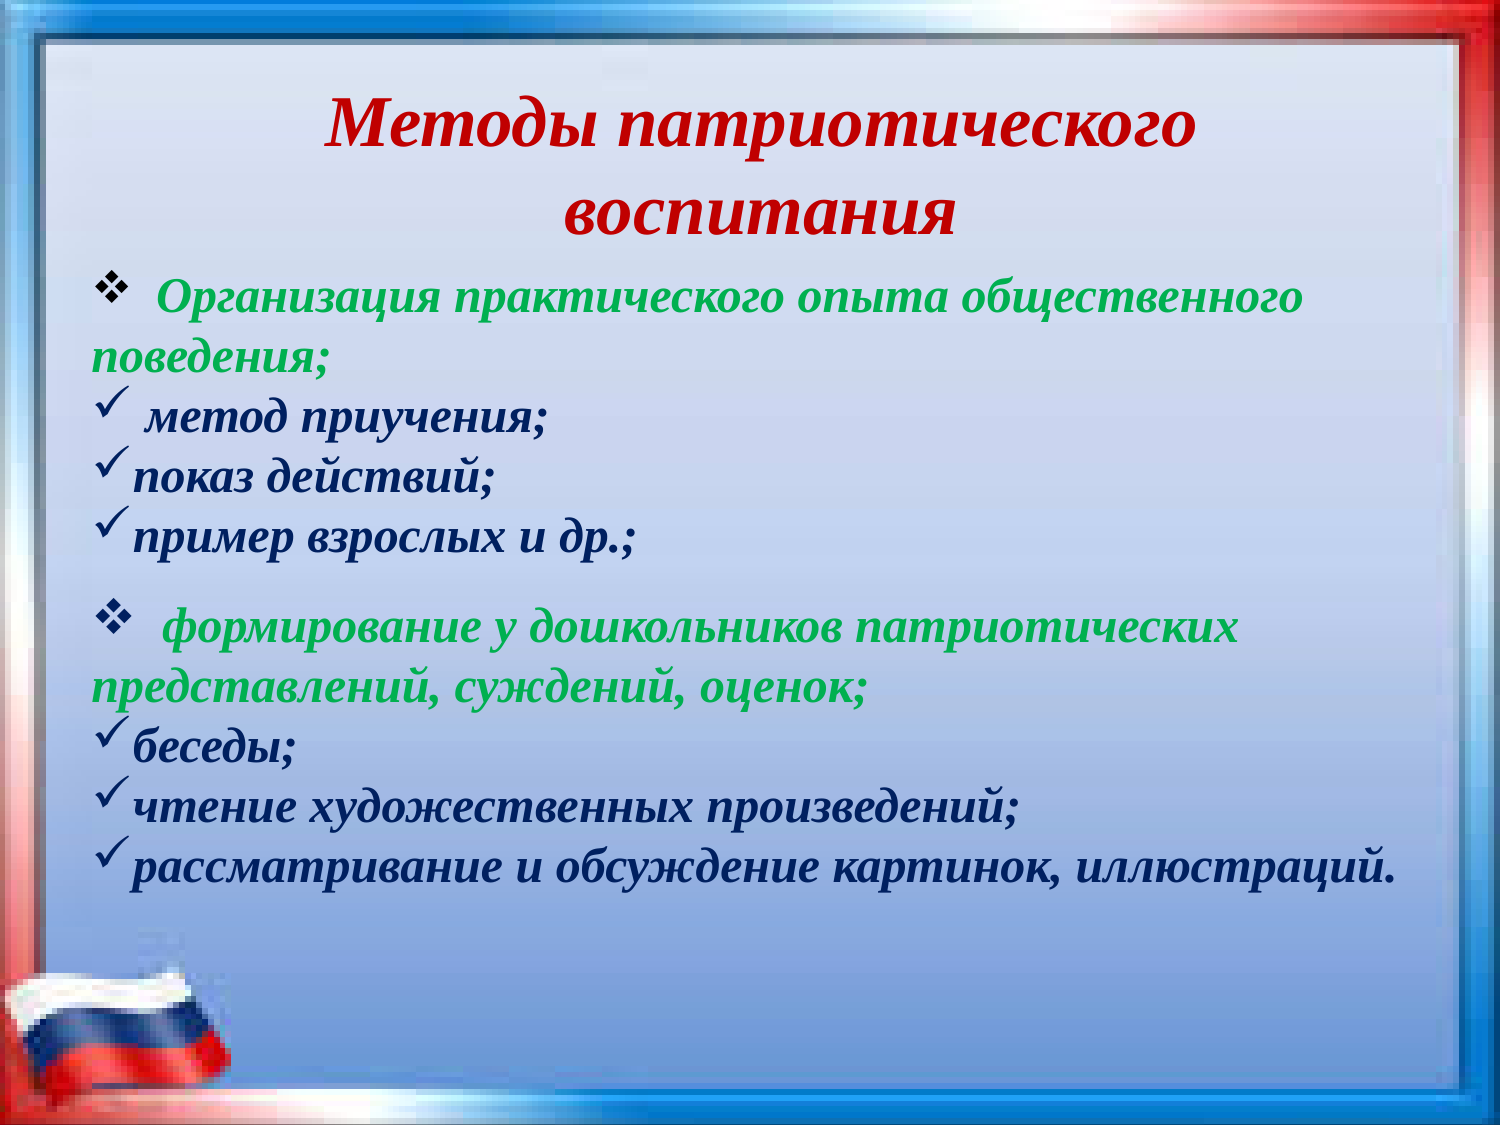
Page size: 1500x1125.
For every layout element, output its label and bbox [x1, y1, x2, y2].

list [0, 0, 1500, 1125]
